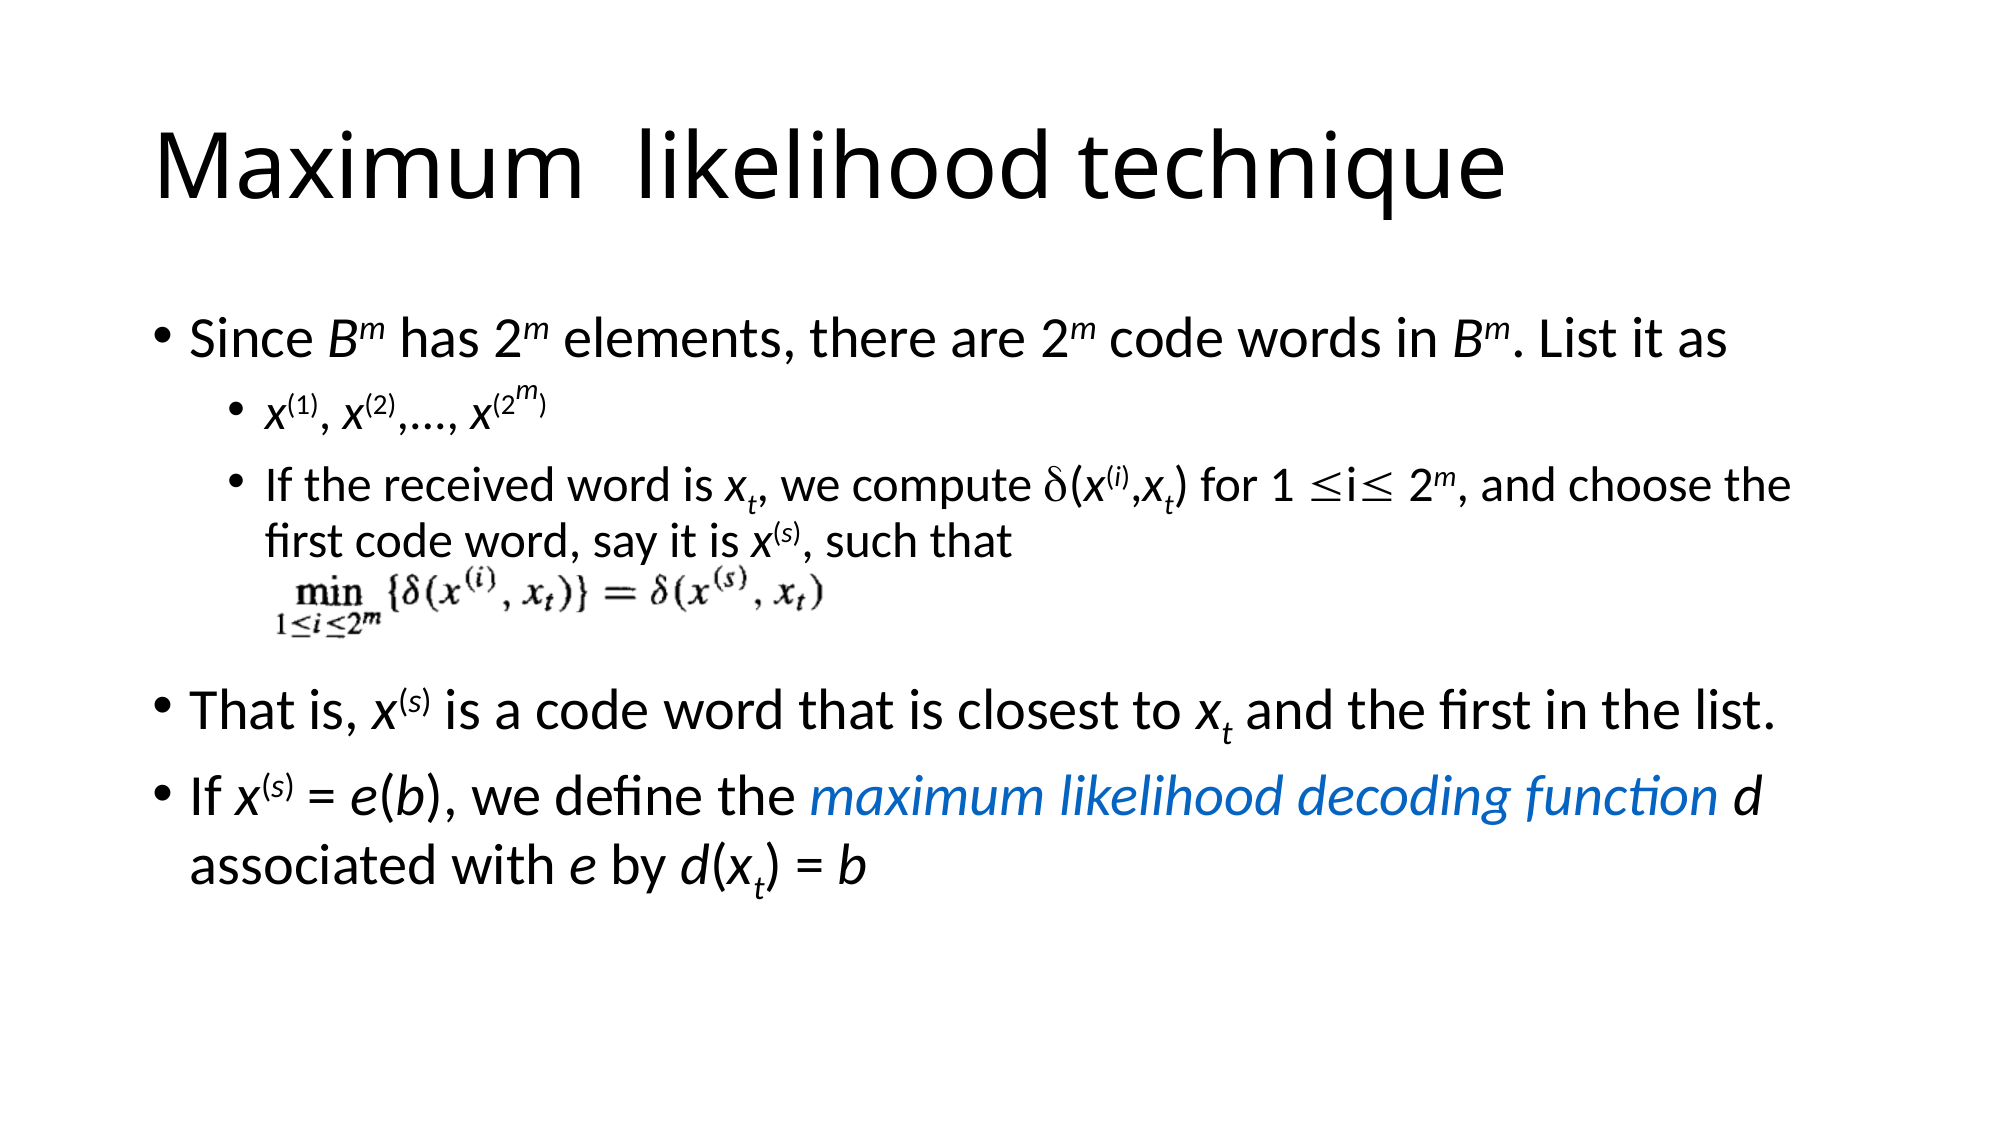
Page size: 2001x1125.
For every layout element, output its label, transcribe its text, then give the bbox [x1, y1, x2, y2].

list Since Bm has 2m elements, there are 2m code words in Bm. List it as x(1), x(2),..., x(2m) If the received word is xt, we compute (x(i),xt) for 1 i 2m, and choose the first code word, say it is x(s), such that That is, x(s) is a code word that is closest to xt and the first in the list. If x(s) = e(b), we define the maximum likelihood decoding function d associated with e by d(xt) = b [137, 299, 1863, 1014]
title Maximum likelihood technique [137, 59, 1863, 278]
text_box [269, 558, 828, 642]
